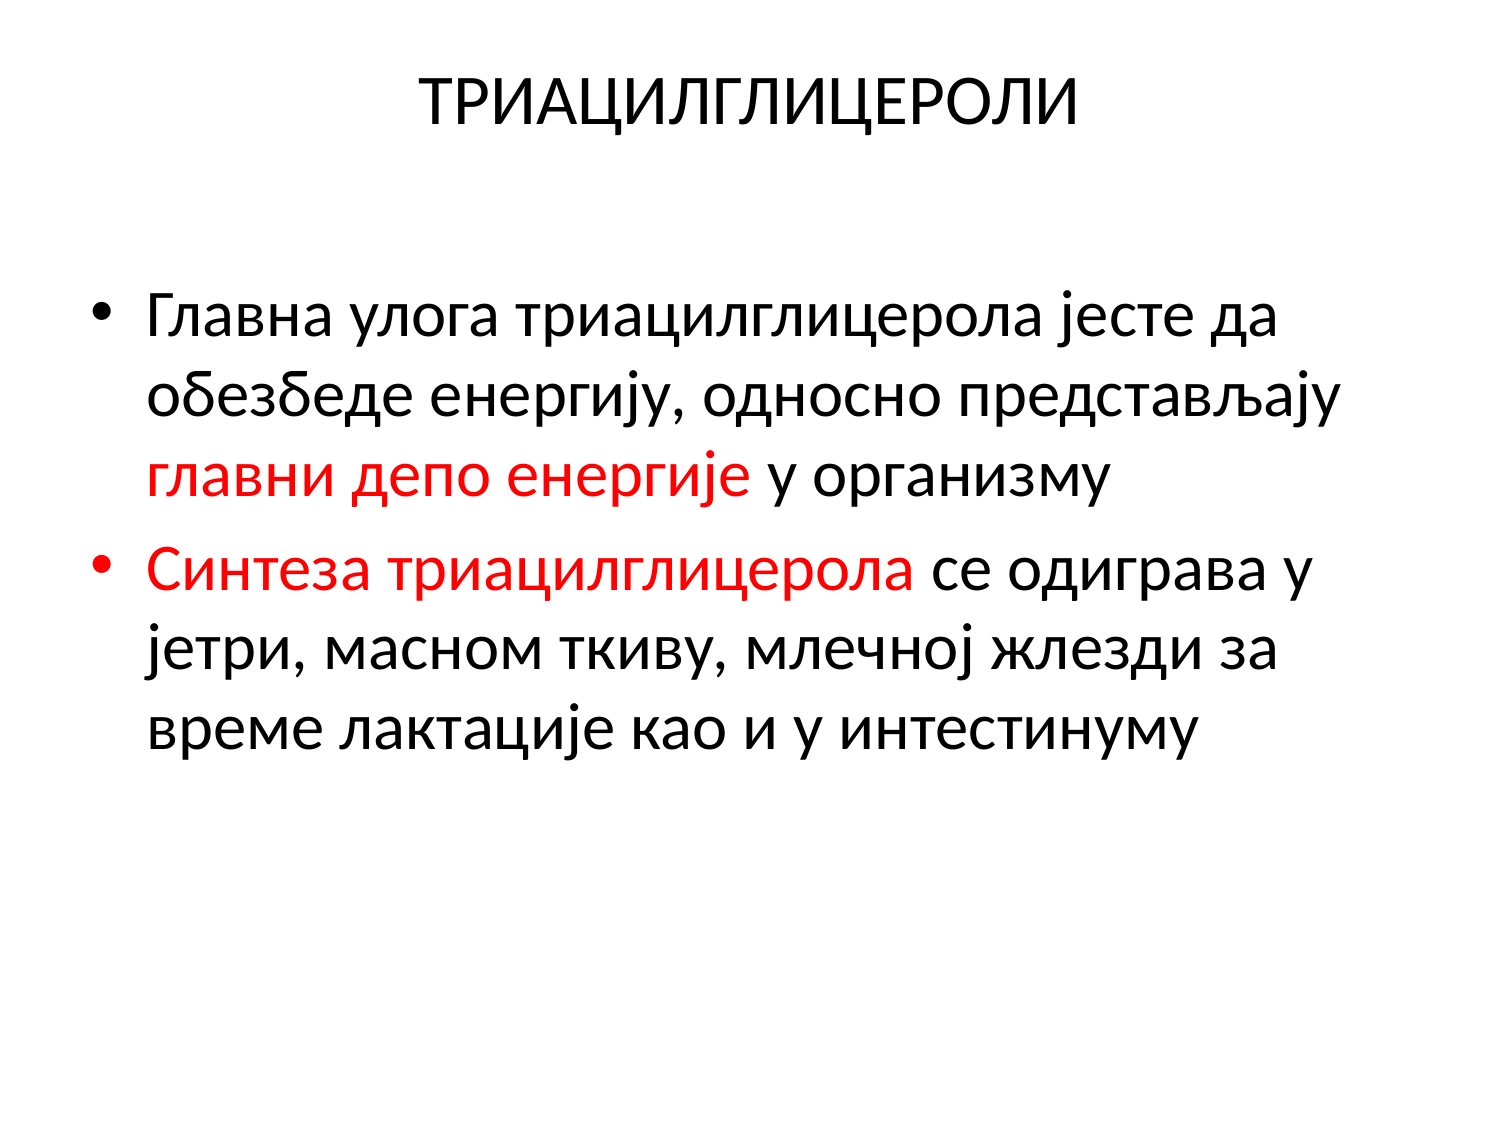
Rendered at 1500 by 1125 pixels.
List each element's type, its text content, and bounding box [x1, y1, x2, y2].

title ТРИАЦИЛГЛИЦЕРОЛИ [75, 45, 1425, 233]
list Главна улога триацилглицерола јесте да обезбеде енергију, односно представљају главни депо енергије у организму Синтеза триацилглицерола се одиграва у јетри, масном ткиву, млечној жлезди за време лактације као и у интестинуму [75, 262, 1425, 1005]
